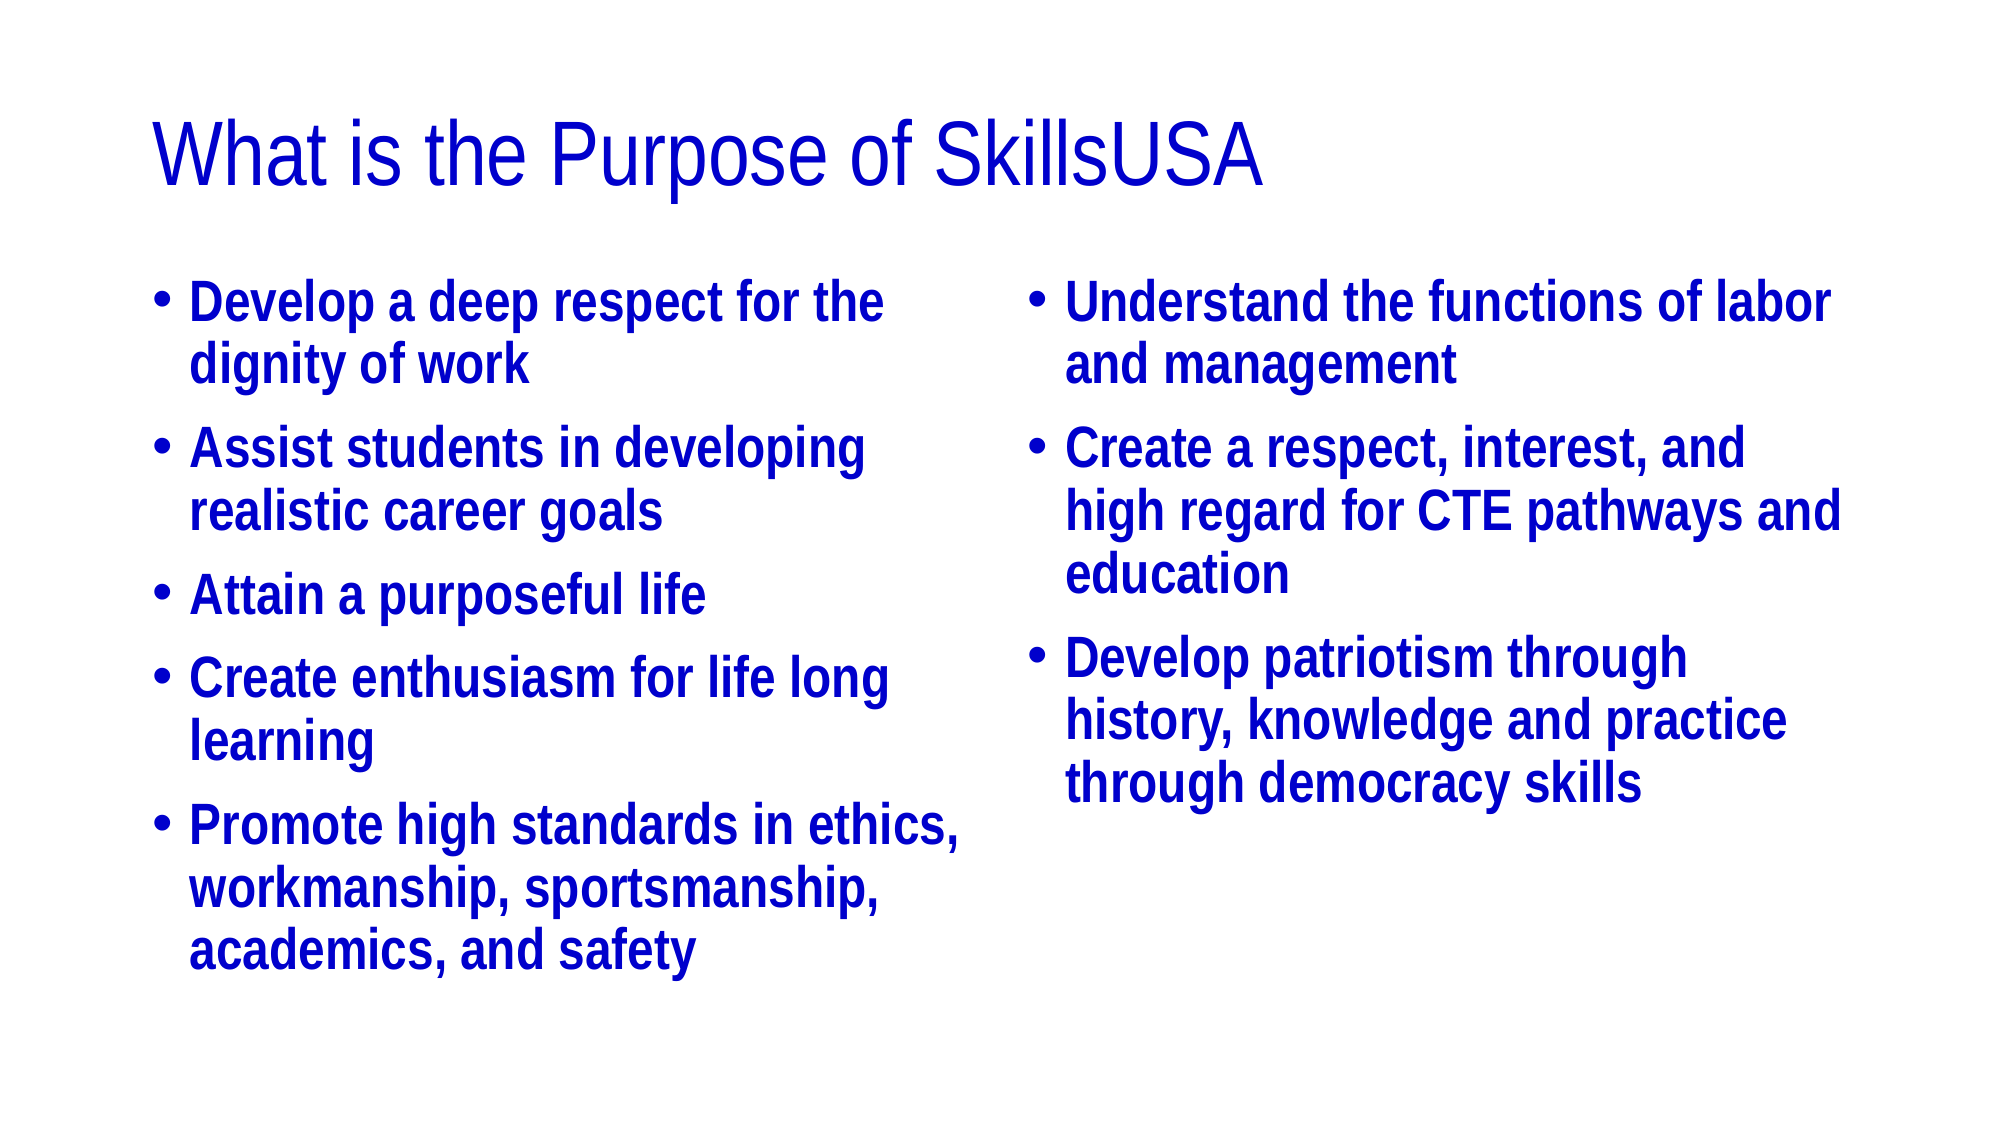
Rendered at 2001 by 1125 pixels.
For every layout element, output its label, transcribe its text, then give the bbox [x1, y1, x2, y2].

title What is the Purpose of SkillsUSA [137, 75, 1863, 236]
list Understand the functions of labor and management Create a respect, interest, and high regard for CTE pathways and education Develop patriotism through history, knowledge and practice through democracy skills [1012, 263, 1863, 1099]
list Develop a deep respect for the dignity of work Assist students in developing realistic career goals Attain a purposeful life Create enthusiasm for life long learning Promote high standards in ethics, workmanship, sportsmanship, academics, and safety [137, 263, 988, 1099]
